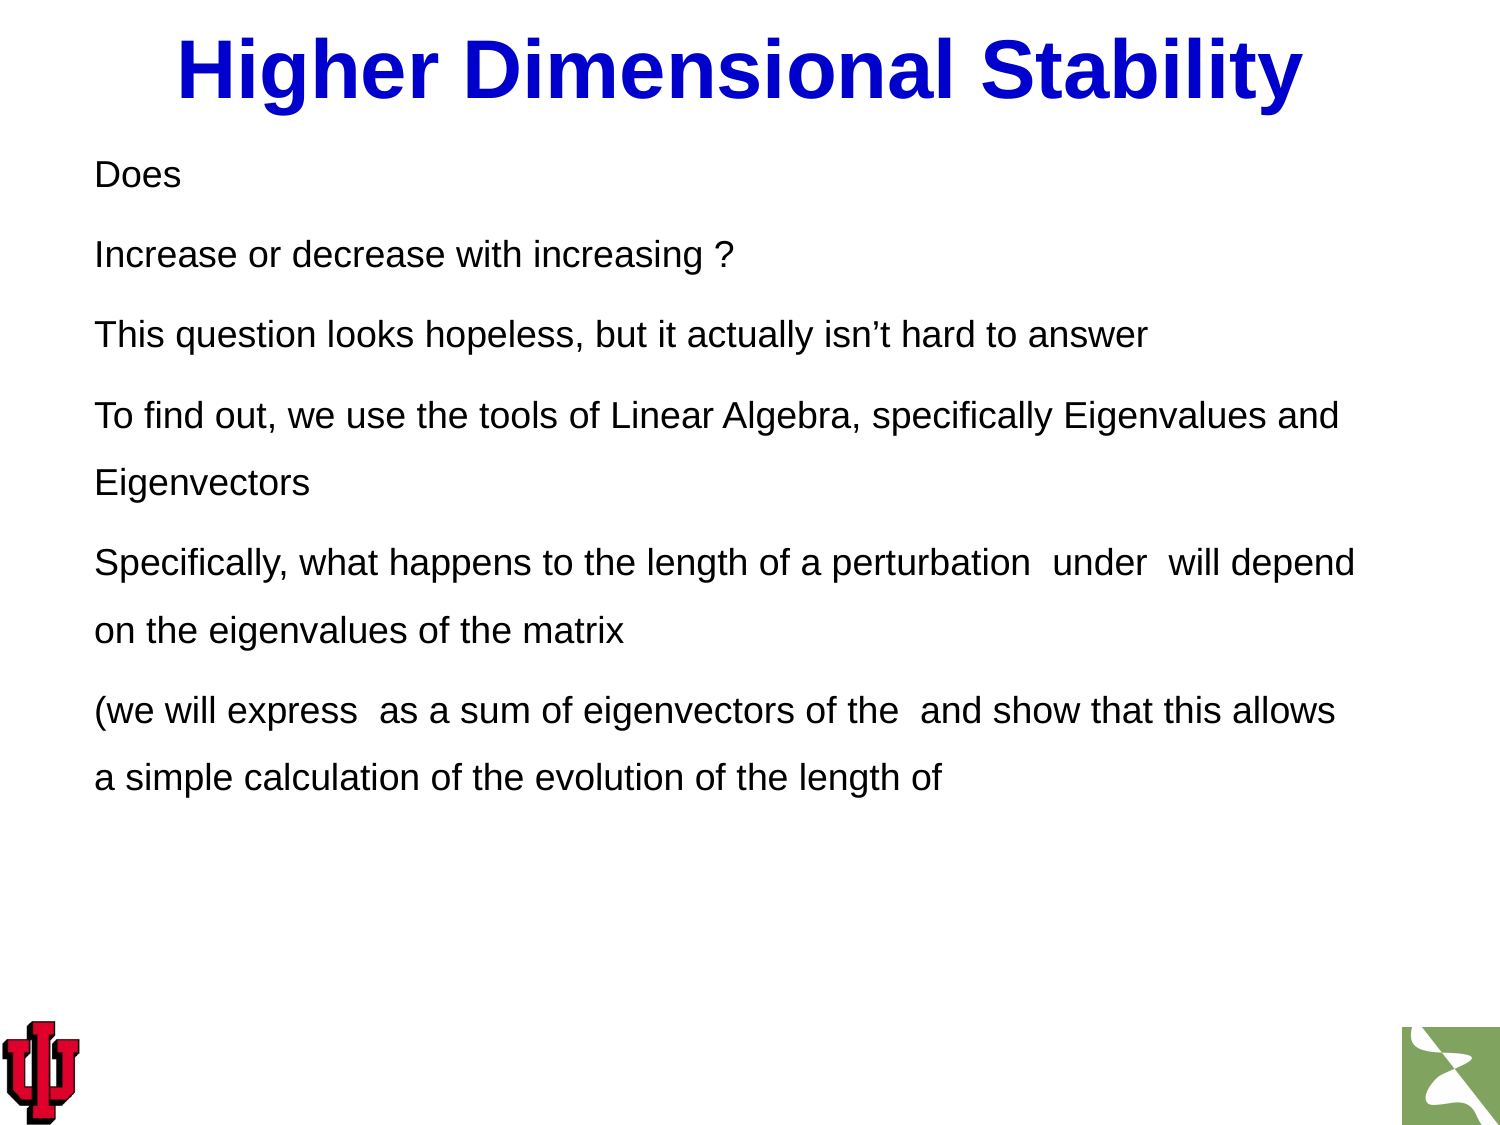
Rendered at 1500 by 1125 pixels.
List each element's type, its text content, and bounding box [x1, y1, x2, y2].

picture [1402, 1027, 1500, 1125]
picture [0, 1020, 80, 1125]
title Higher Dimensional Stability [65, 10, 1416, 121]
